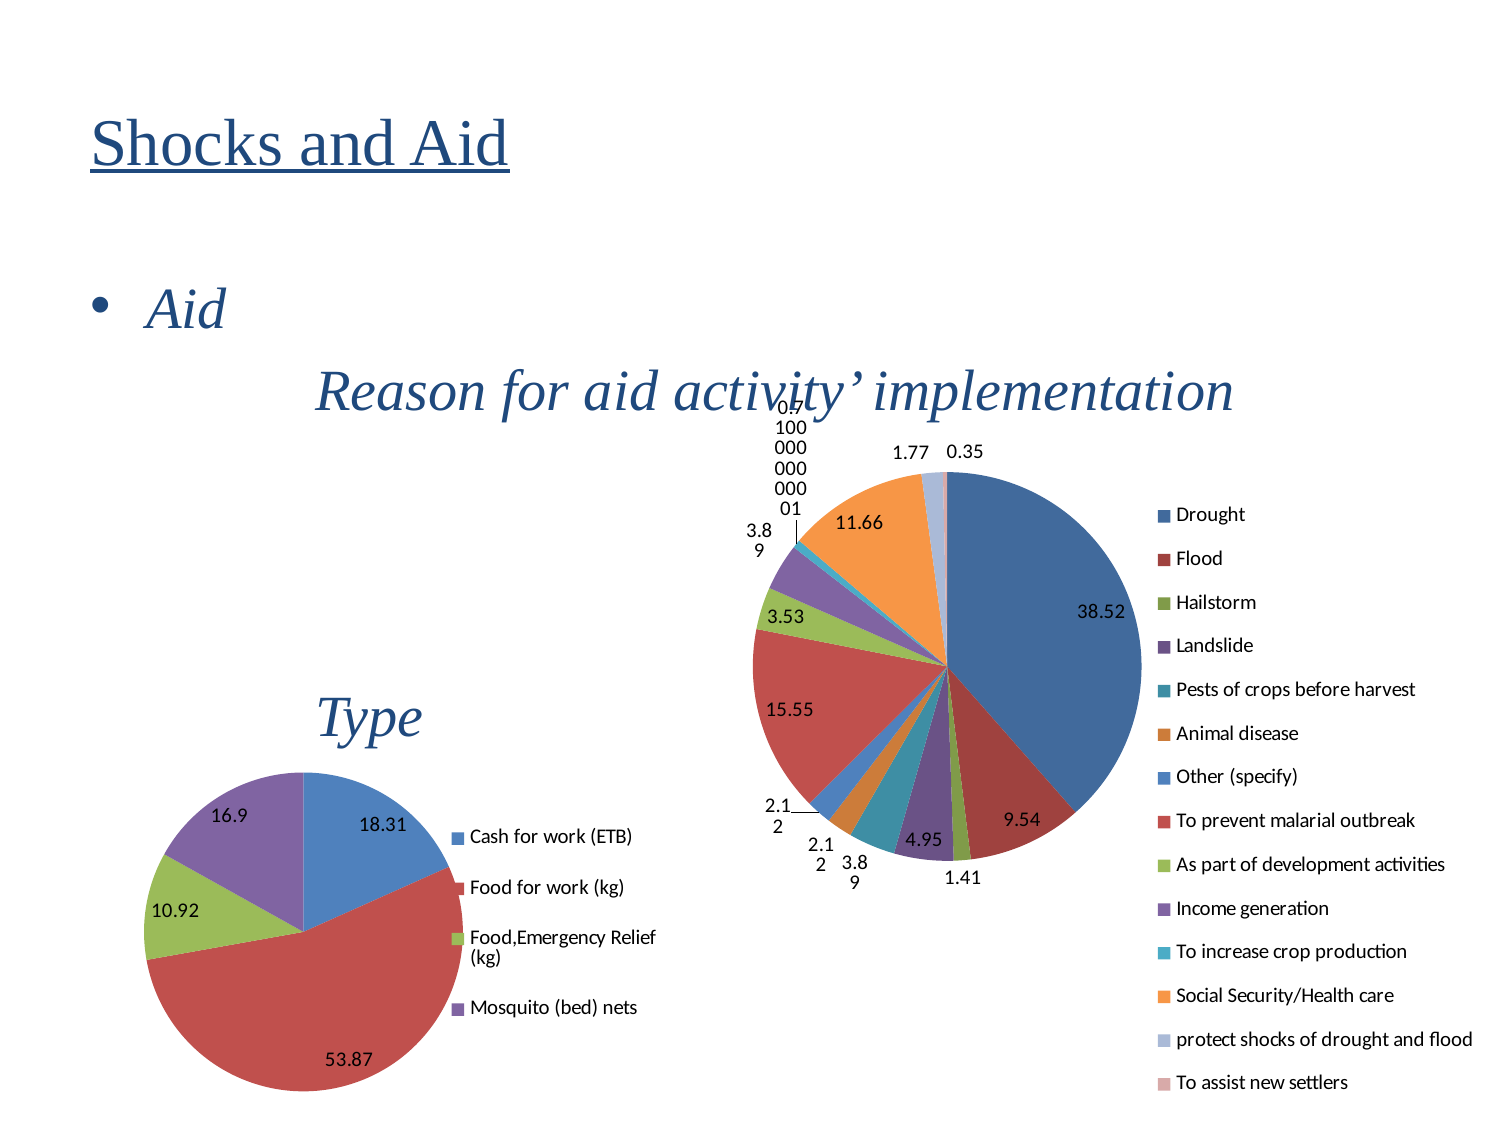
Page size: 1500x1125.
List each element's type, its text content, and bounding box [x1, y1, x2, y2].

list Aid Reason for aid activity’ implementation Type [75, 262, 644, 748]
title Shocks and Aid [75, 45, 1425, 233]
chart [24, 187, 1500, 1125]
